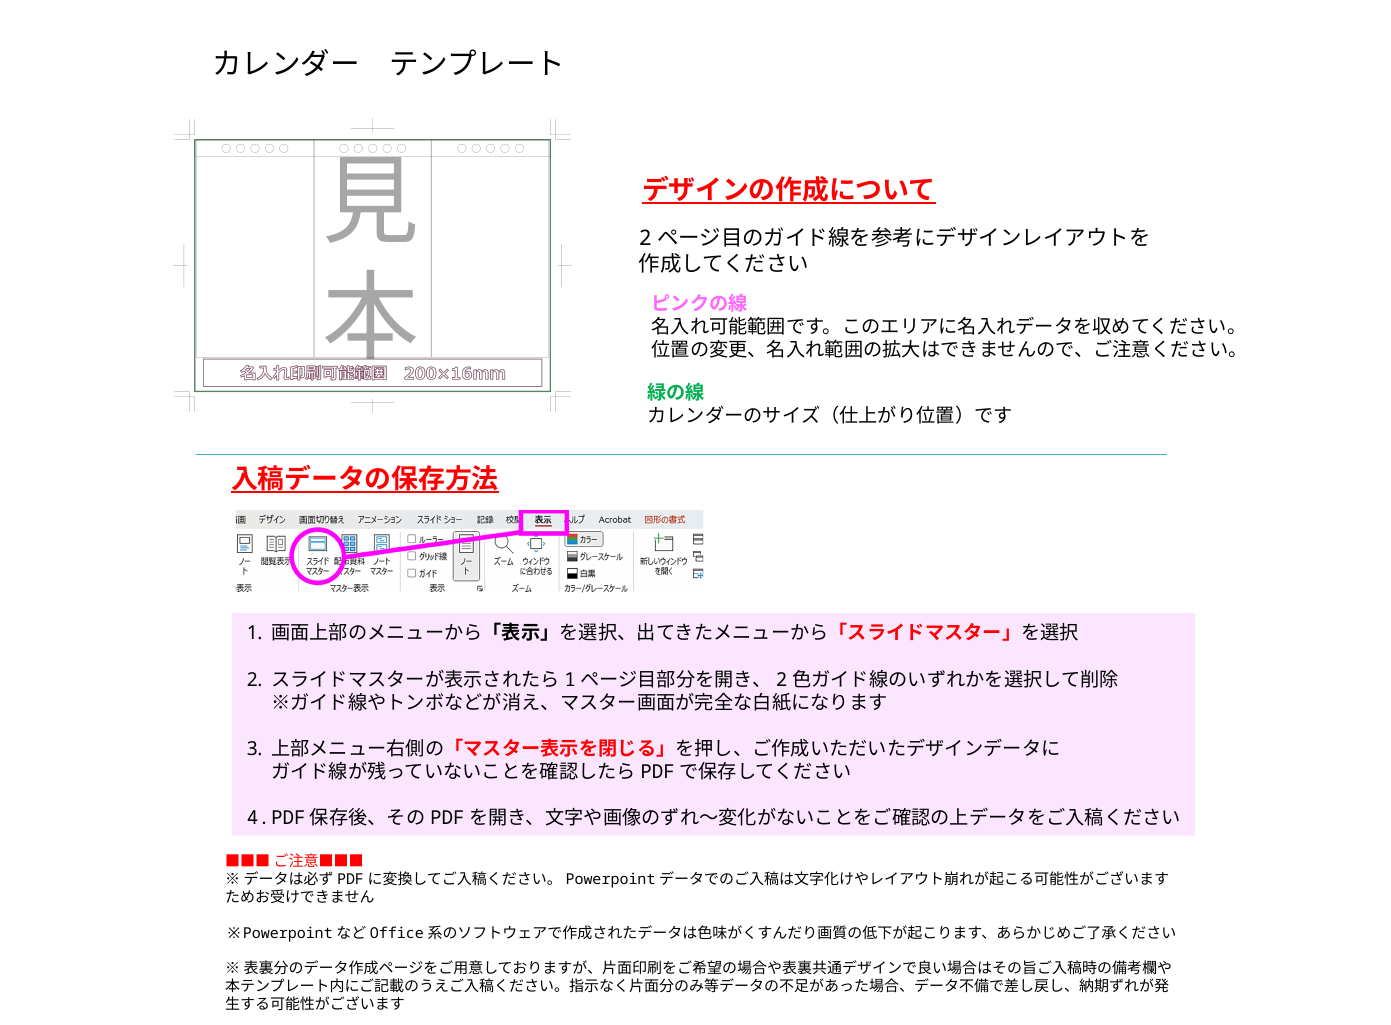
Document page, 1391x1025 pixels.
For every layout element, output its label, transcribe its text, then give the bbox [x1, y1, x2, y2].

text_box ■■■ご注意■■■ ※データは必ずPDFに変換してご入稿ください。Powerpointデータでのご入稿は文字化けやレイアウト崩れが起こる可能性がございますためお受けできません ※PowerpointなどOffice系のソフトウェアで作成されたデータは色味がくすんだり画質の低下が起こります、あらかじめご了承ください ※表裏分のデータ作成ページをご用意しておりますが、片面印刷をご希望の場合や表裏共通デザインで良い場合はその旨ご入稿時の備考欄や本テンプレート内にご記載のうえご入稿ください。指示なく片面分のみ等データの不足があった場合、データ不備で差し戻し、納期ずれが発生する可能性がございます [210, 843, 1197, 1021]
text_box カレンダー テンプレート [197, 37, 581, 89]
text_box 緑の線 カレンダーのサイズ（仕上がり位置）です [632, 372, 1028, 434]
picture [173, 118, 572, 413]
text_box 2ページ目のガイド線を参考にデザインレイアウトを作成してください [624, 216, 1188, 283]
text_box ピンクの線 名入れ可能範囲です。このエリアに名入れデータを収めてください。 位置の変更、名入れ範囲の拡大はできませんので、ご注意ください。 [636, 283, 1262, 368]
text_box 画面上部のメニューから「表示」を選択、出てきたメニューから「スライドマスター」を選択 スライドマスターが表示されたら1ページ目部分を開き、2色ガイド線のいずれかを選択して削除 ※ガイド線やトンボなどが消え、マスター画面が完全な白紙になります 上部メニュー右側の「マスター表示を閉じる」を押し、ご作成いただいたデザインデータに ガイド線が残っていないことを確認したらPDFで保存してください PDF保存後、そのPDFを開き、文字や画像のずれ～変化がないことをご確認の上データをご入稿ください [232, 613, 1196, 836]
text_box 入稿データの保存方法 [216, 463, 514, 502]
text_box デザインの作成について [627, 165, 951, 213]
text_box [235, 510, 704, 593]
